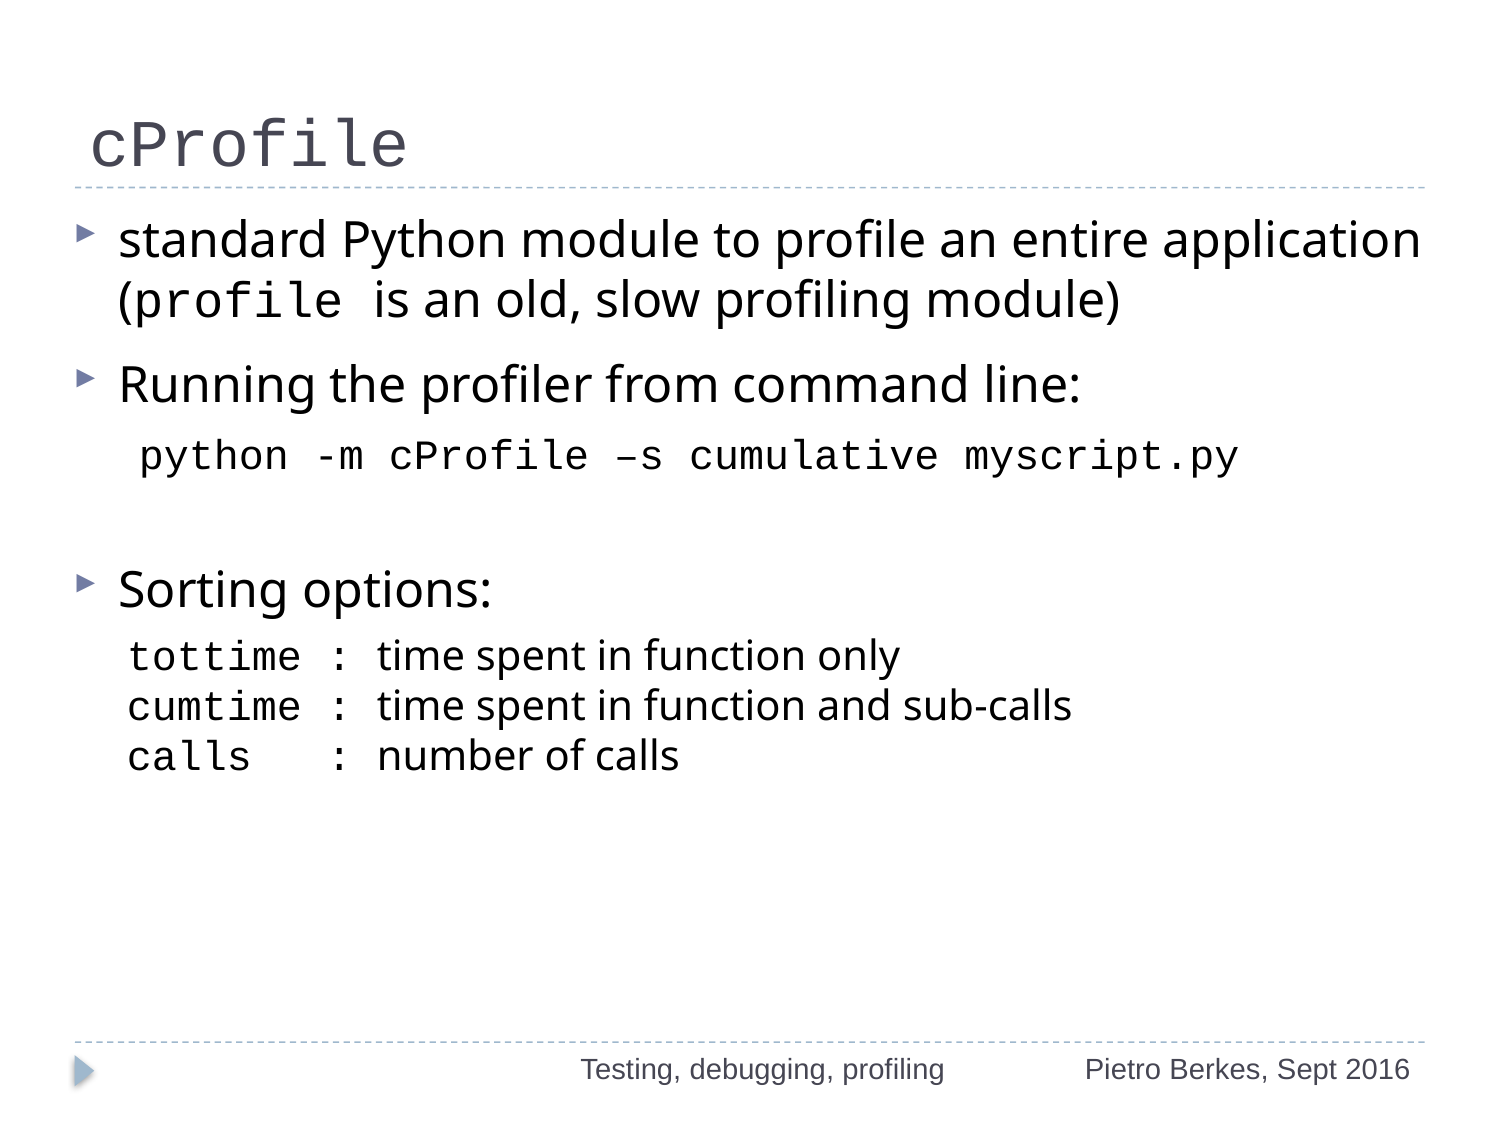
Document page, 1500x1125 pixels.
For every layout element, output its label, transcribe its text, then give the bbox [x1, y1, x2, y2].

text_box python -m cProfile –s cumulative myscript.py [123, 420, 1454, 486]
footer Testing, debugging, profiling [475, 1042, 1051, 1103]
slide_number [1051, 1042, 1426, 1103]
list standard Python module to profile an entire application (profile is an old, slow profiling module) Running the profiler from command line: Sorting options: [58, 200, 1465, 1010]
title cProfile [75, 24, 1425, 188]
text_box tottime : time spent in function only cumtime : time spent in function and sub-calls calls : number of calls [112, 621, 1471, 787]
